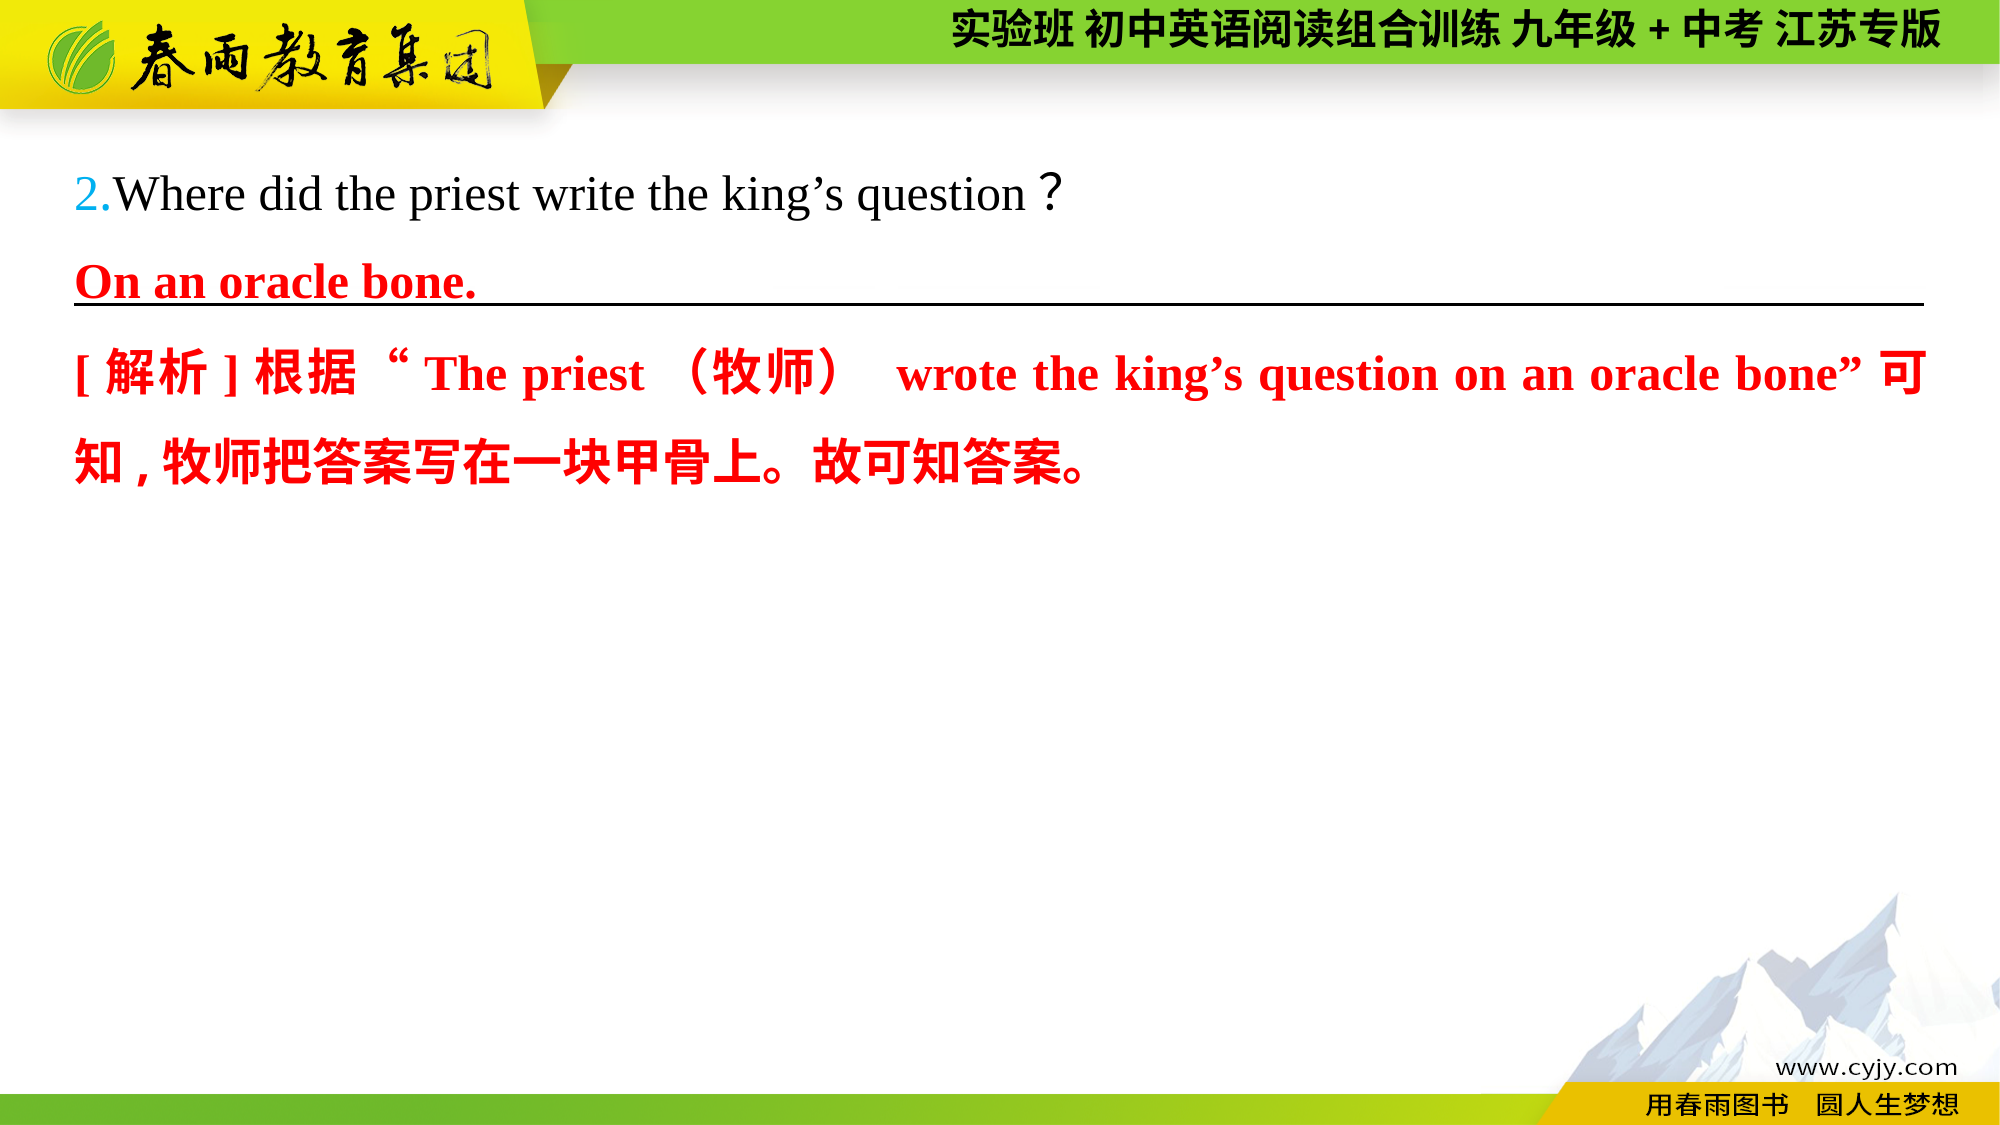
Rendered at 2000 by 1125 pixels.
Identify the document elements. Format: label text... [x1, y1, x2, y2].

text_box On an oracle bone. [59, 210, 1944, 302]
list 2.Where did the priest write the king’s question？ ———————— —— ———— ———— [59, 122, 1944, 210]
text_box [解析]根据“The priest（牧师） wrote the king’s question on an oracle bone”可知,牧师把答案写在一块甲骨上。故可知答案。 [59, 302, 1944, 498]
picture [0, 0, 2000, 1125]
